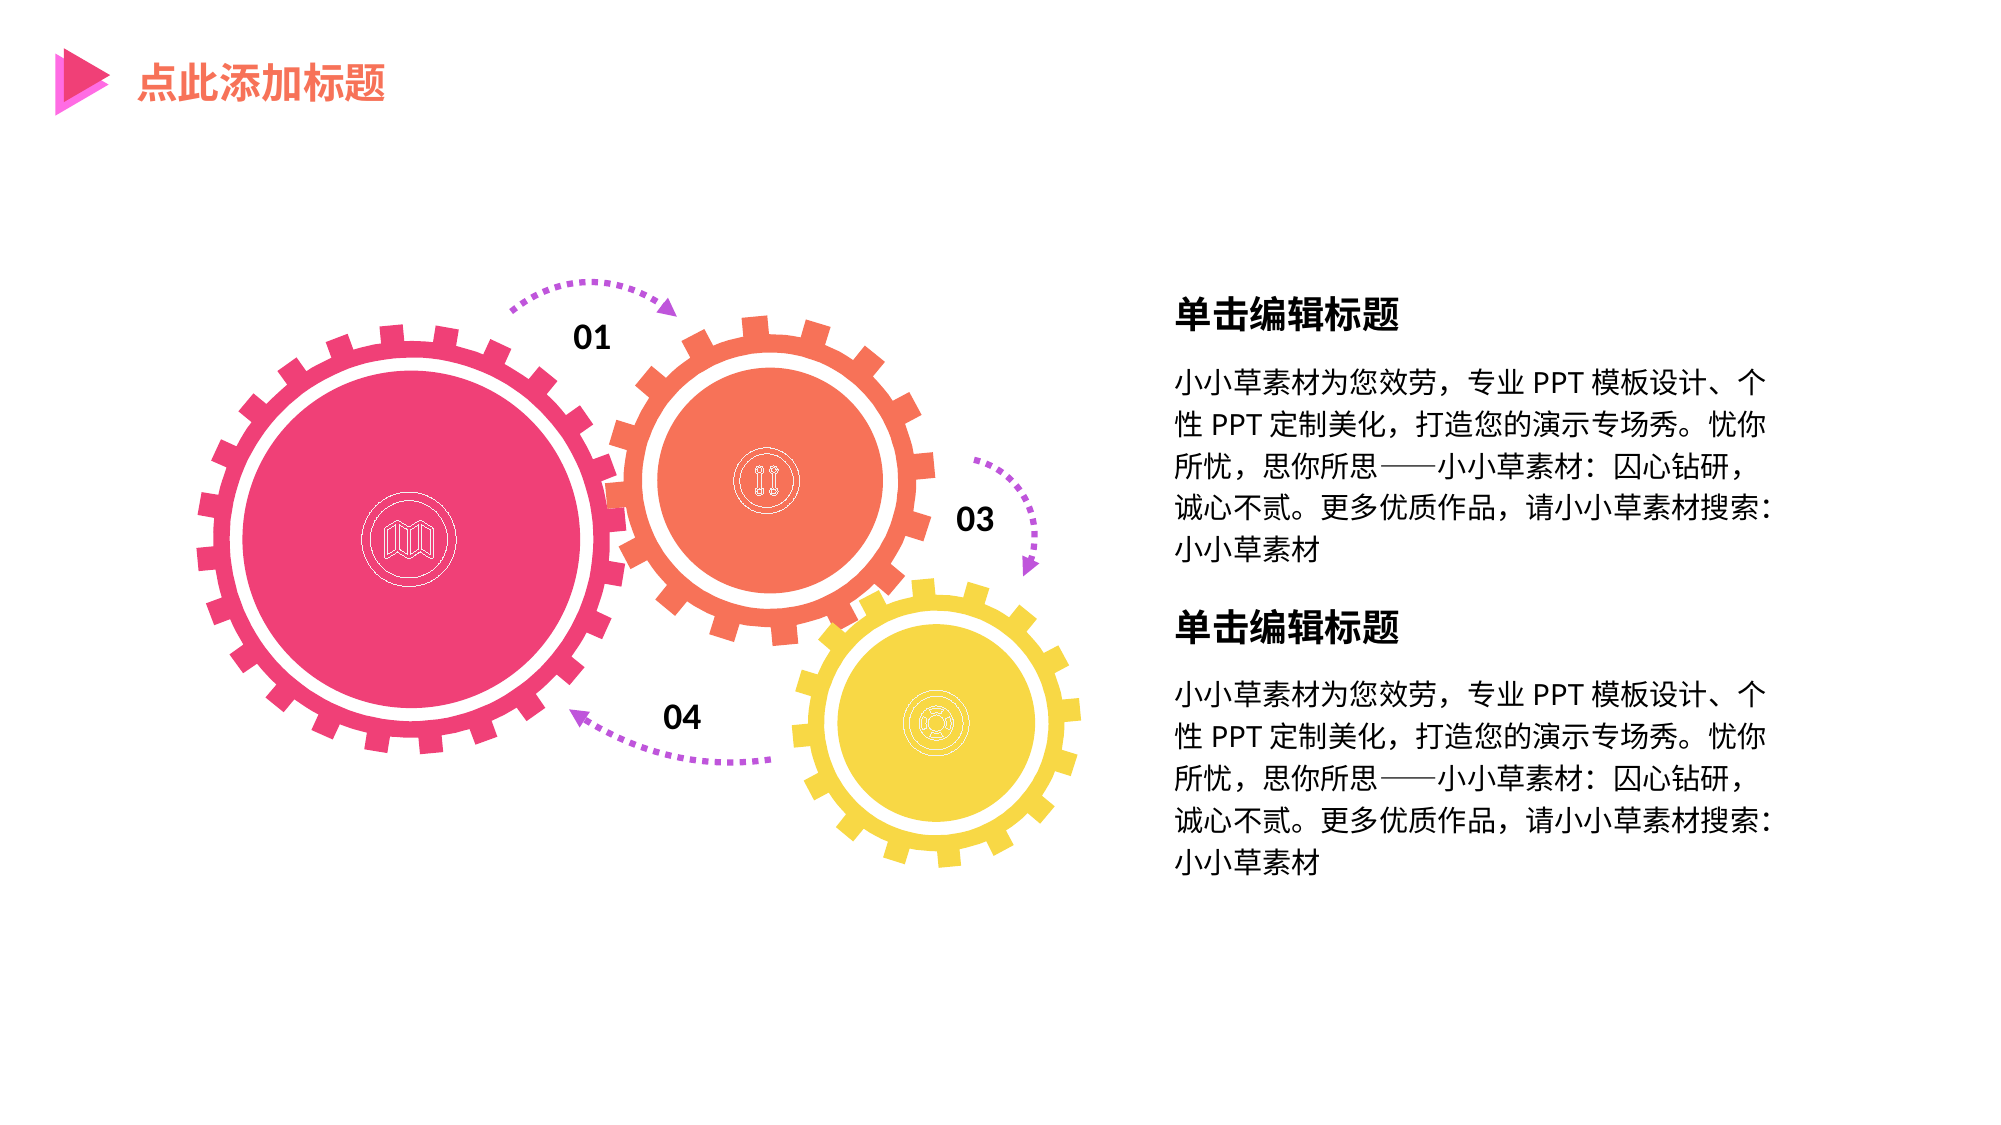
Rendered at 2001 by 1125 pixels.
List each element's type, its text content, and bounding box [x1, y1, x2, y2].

text_box [549, 359, 639, 411]
text_box [968, 459, 1017, 486]
text_box 单击编辑标题 [1159, 283, 1619, 344]
text_box 点此添加标题 [121, 48, 455, 114]
text_box [511, 282, 661, 327]
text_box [55, 48, 111, 116]
text_box 小小草素材为您效劳，专业PPT模板设计、个性PPT定制美化，打造您的演示专场秀。忧你所忧，思你所思——小小草素材：囚心钻研，诚心不贰。更多优质作品，请小小草素材搜索：小小草素材 [1159, 661, 1804, 887]
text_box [361, 492, 457, 587]
text_box [966, 542, 1035, 577]
text_box 03 [906, 486, 1044, 542]
text_box 04 [613, 684, 751, 739]
text_box [662, 304, 677, 333]
text_box 小小草素材为您效劳，专业PPT模板设计、个性PPT定制美化，打造您的演示专场秀。忧你所忧，思你所思——小小草素材：囚心钻研，诚心不贰。更多优质作品，请小小草素材搜索：小小草素材 [1159, 349, 1804, 575]
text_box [733, 447, 800, 514]
text_box [241, 369, 582, 710]
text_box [903, 690, 970, 756]
text_box [656, 366, 885, 595]
text_box [603, 314, 937, 648]
text_box 单击编辑标题 [1159, 596, 1619, 656]
text_box [836, 623, 1037, 823]
text_box [569, 513, 771, 763]
text_box [790, 577, 1083, 869]
text_box [195, 323, 628, 756]
text_box 01 [523, 304, 662, 359]
